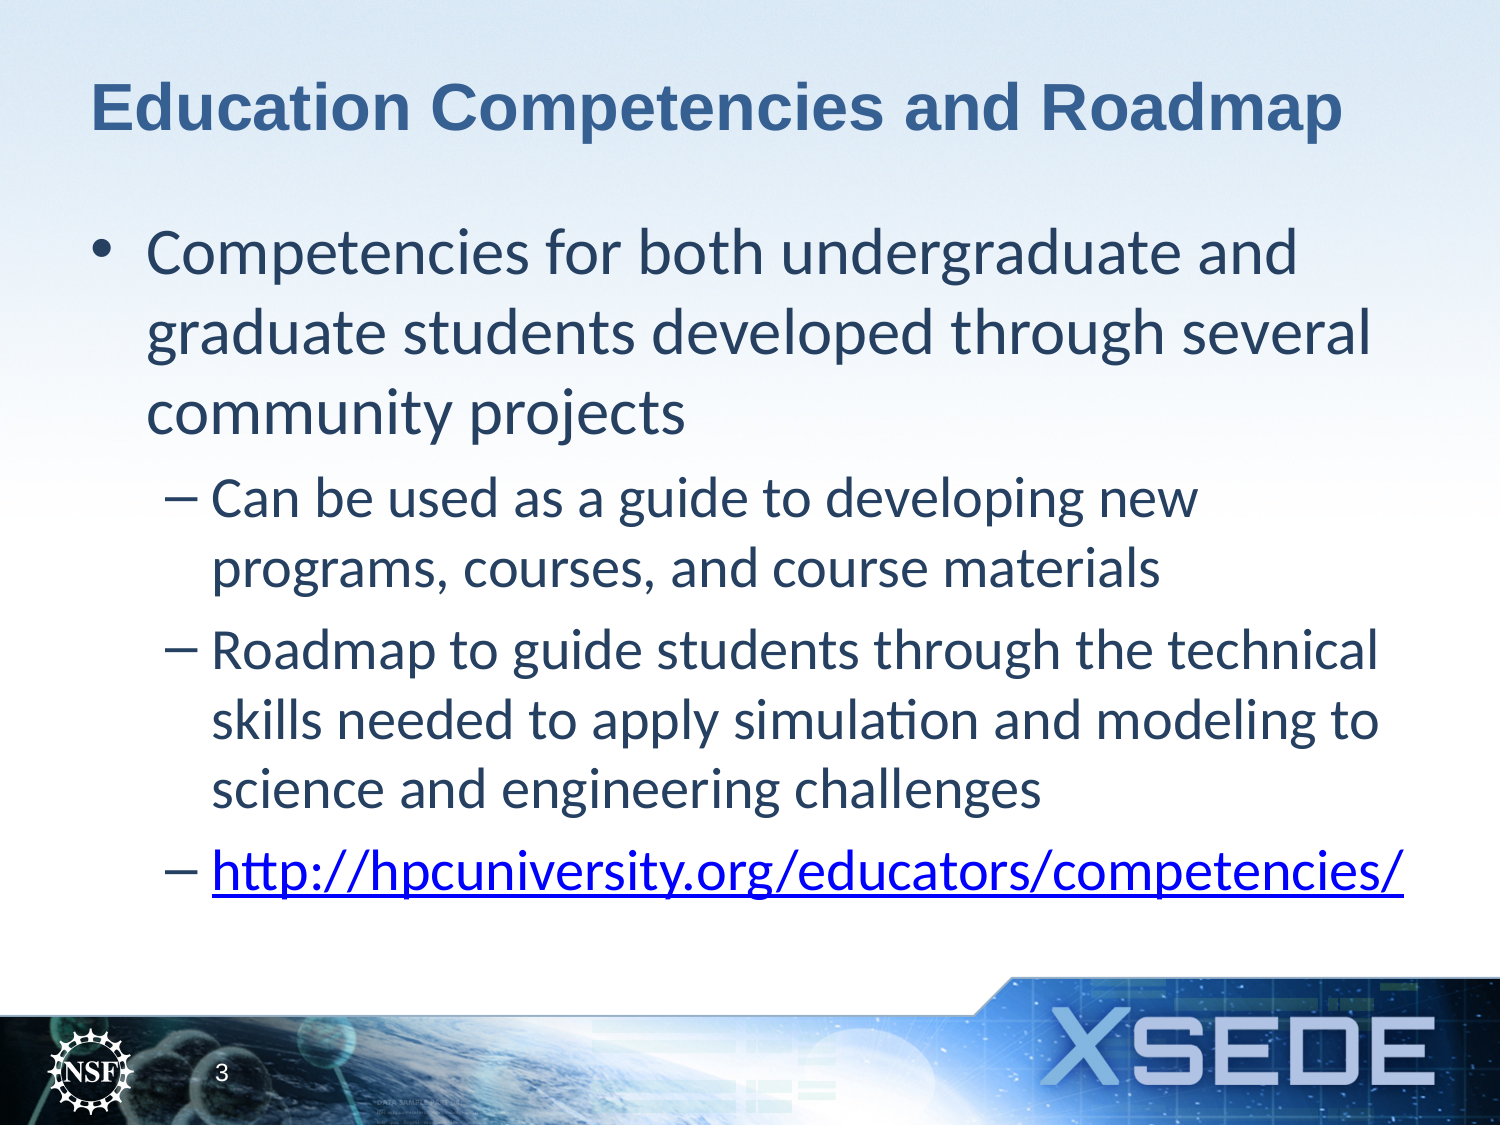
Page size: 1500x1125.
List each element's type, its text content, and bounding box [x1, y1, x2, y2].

slide_number 3 [200, 1041, 400, 1102]
picture [0, 0, 1500, 1125]
list Competencies for both undergraduate and graduate students developed through several community projects Can be used as a guide to developing new programs, courses, and course materials Roadmap to guide students through the technical skills needed to apply simulation and modeling to science and engineering challenges http://hpcuniversity.org/educators/competencies/ [75, 200, 1425, 963]
title Education Competencies and Roadmap [75, 45, 1425, 163]
